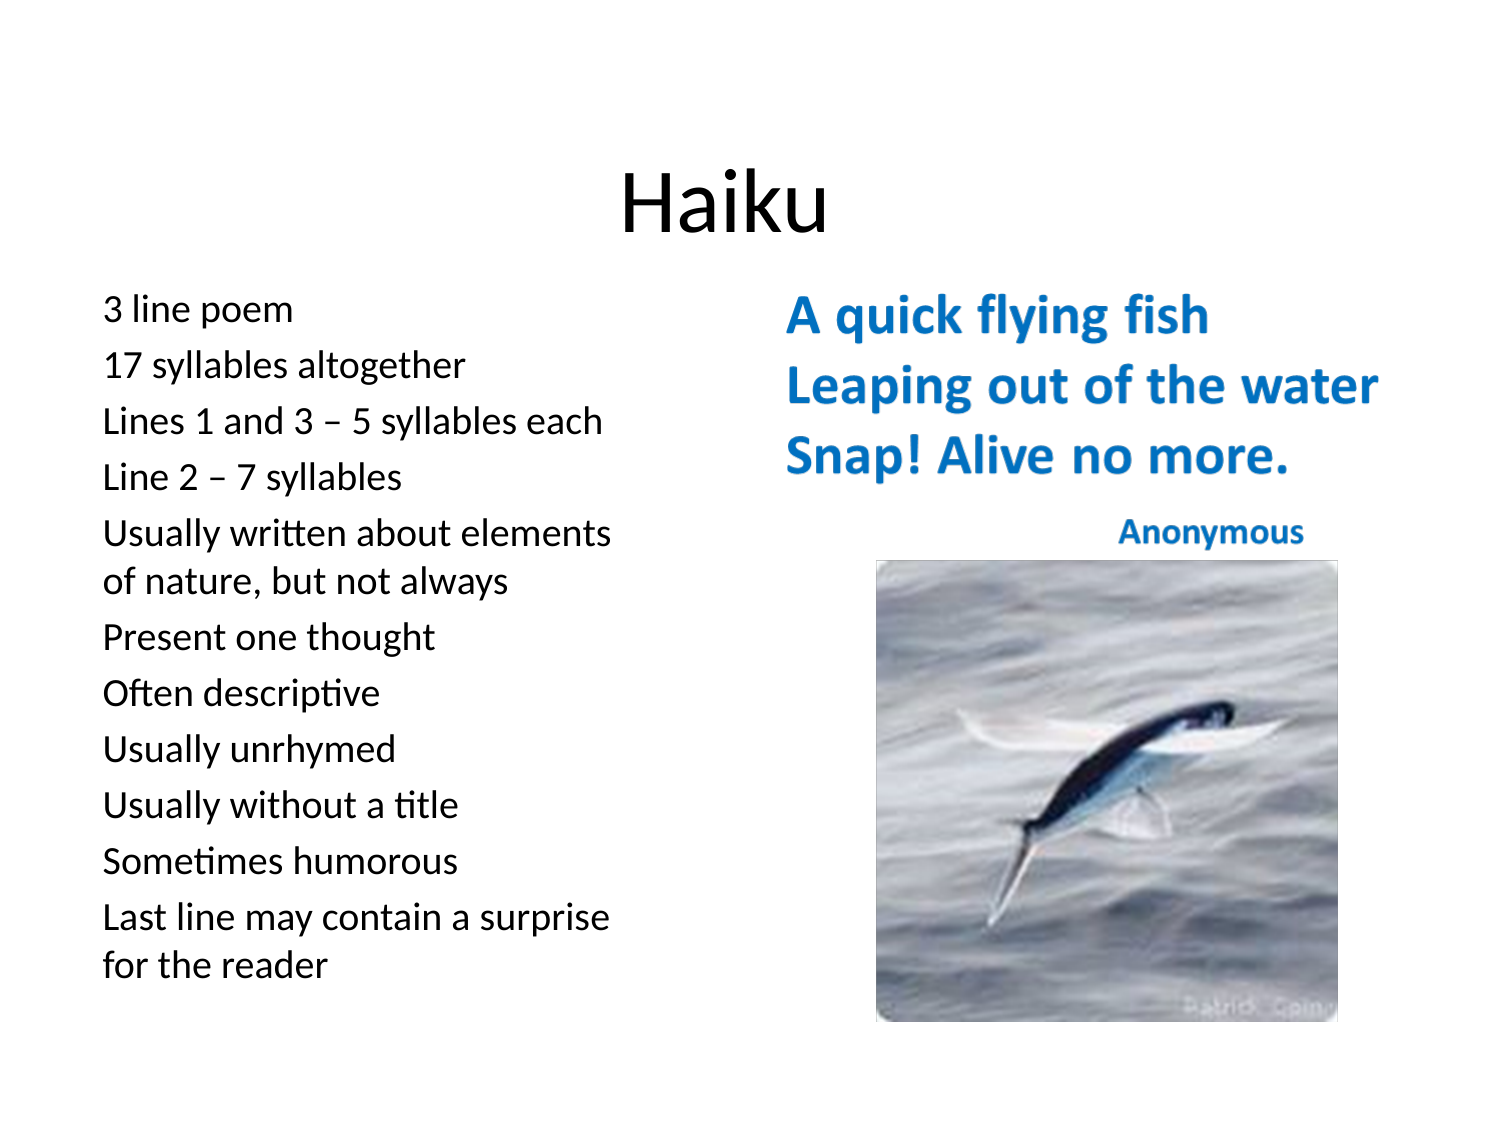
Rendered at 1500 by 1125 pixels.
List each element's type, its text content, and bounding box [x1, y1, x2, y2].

subtitle 3 line poem 17 syllables altogether Lines 1 and 3 – 5 syllables each Line 2 – 7 syllables Usually written about elements of nature, but not always Present one thought Often descriptive Usually unrhymed Usually without a title Sometimes humorous Last line may contain a surprise for the reader [87, 275, 663, 1000]
picture [749, 262, 1434, 1027]
title Haiku [87, 75, 1363, 317]
